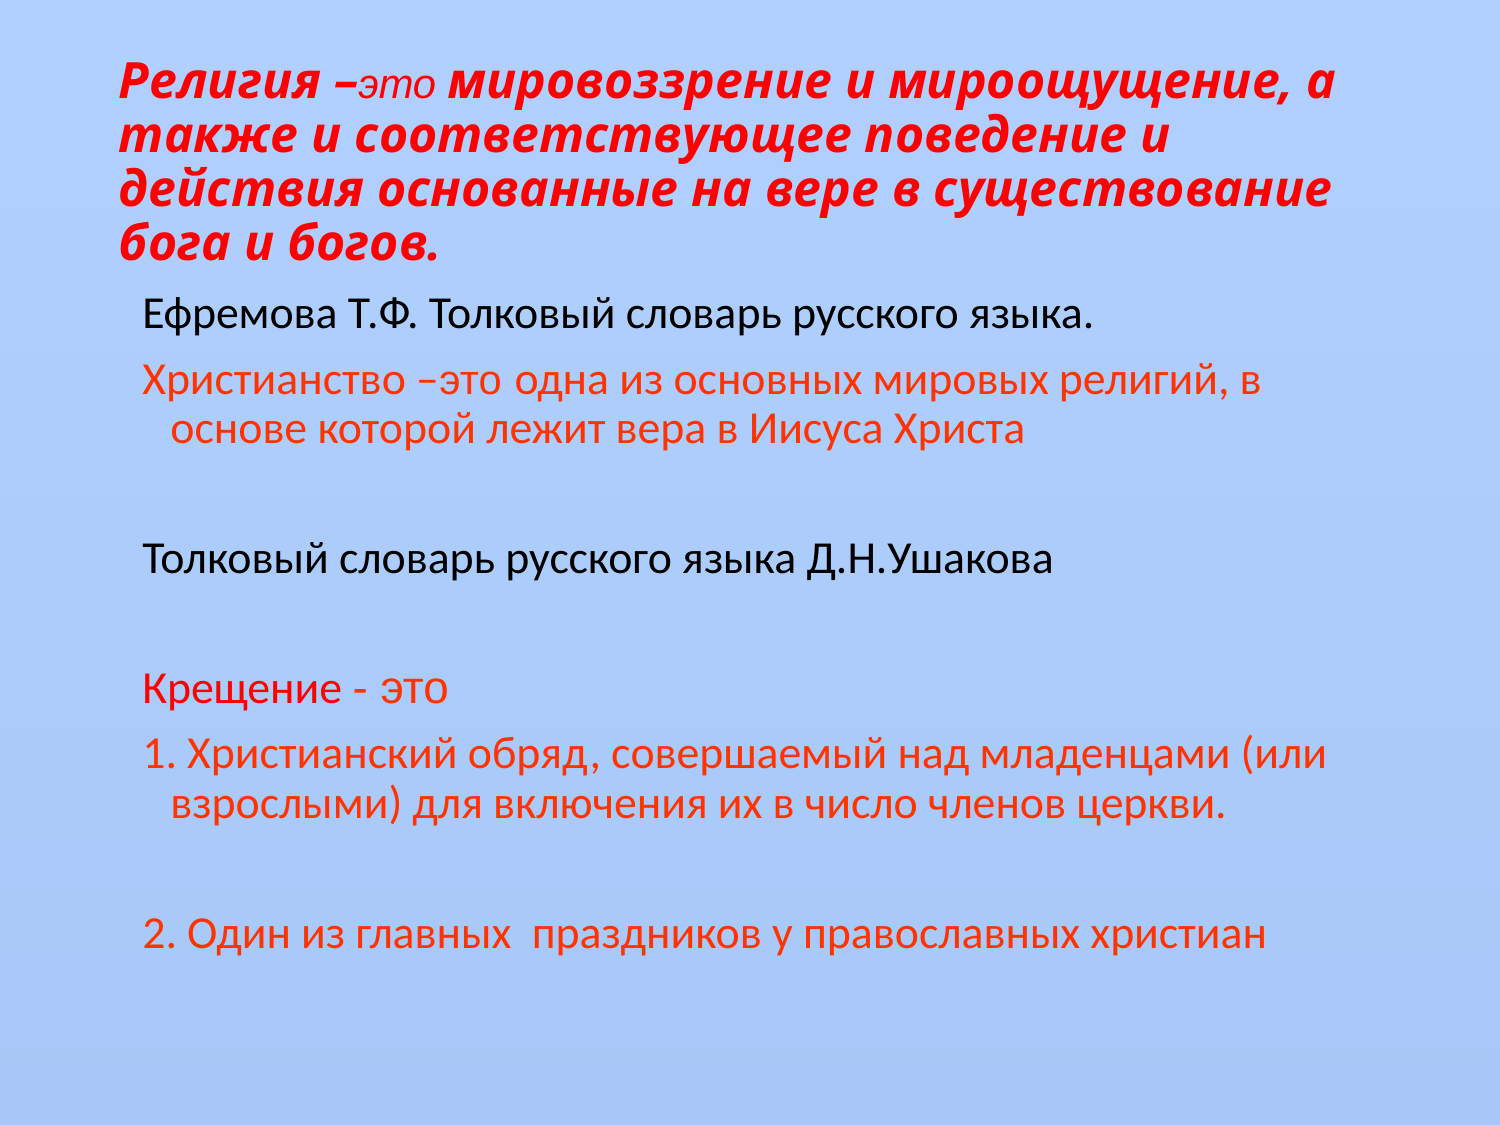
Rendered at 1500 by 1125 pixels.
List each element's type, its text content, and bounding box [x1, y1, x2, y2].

title Религия –это мировоззрение и мироощущение, а также и соответствующее поведение и действия основанные на вере в существование бога и богов. [103, 59, 1398, 267]
list Ефремова Т.Ф. Толковый словарь русского языка. Христианство –это одна из основных мировых религий, в основе которой лежит вера в Иисуса Христа Толковый словарь русского языка Д.Н.Ушакова Крещение - это 1. Христианский обряд, совершаемый над младенцами (или взрослыми) для включения их в число членов церкви. 2. Один из главных праздников у православных христиан [127, 281, 1422, 1125]
